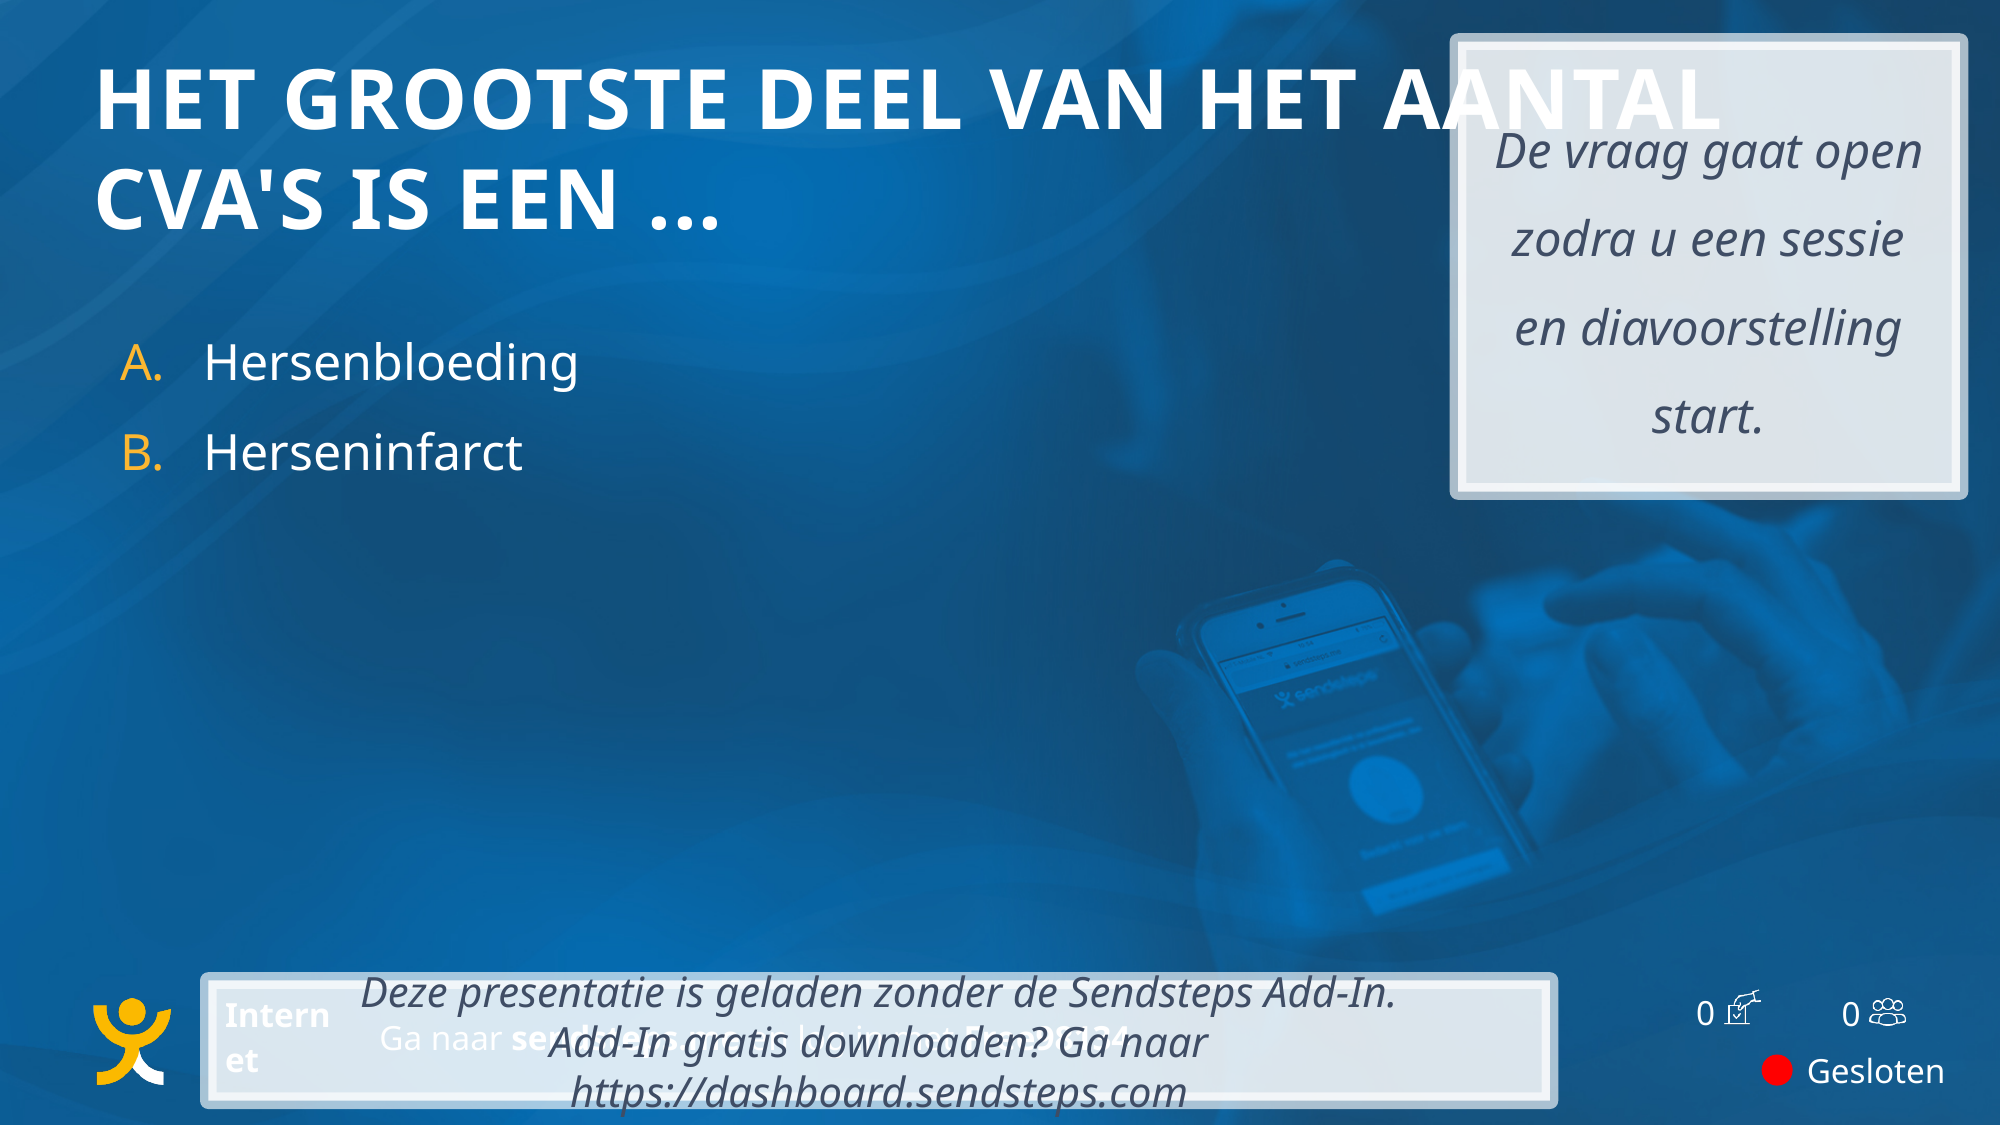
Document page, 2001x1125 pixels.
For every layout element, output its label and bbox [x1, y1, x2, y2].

text_box [1622, 987, 1761, 1036]
text_box [1749, 1042, 1981, 1098]
picture [0, 0, 2000, 1125]
text_box [1767, 989, 1907, 1036]
